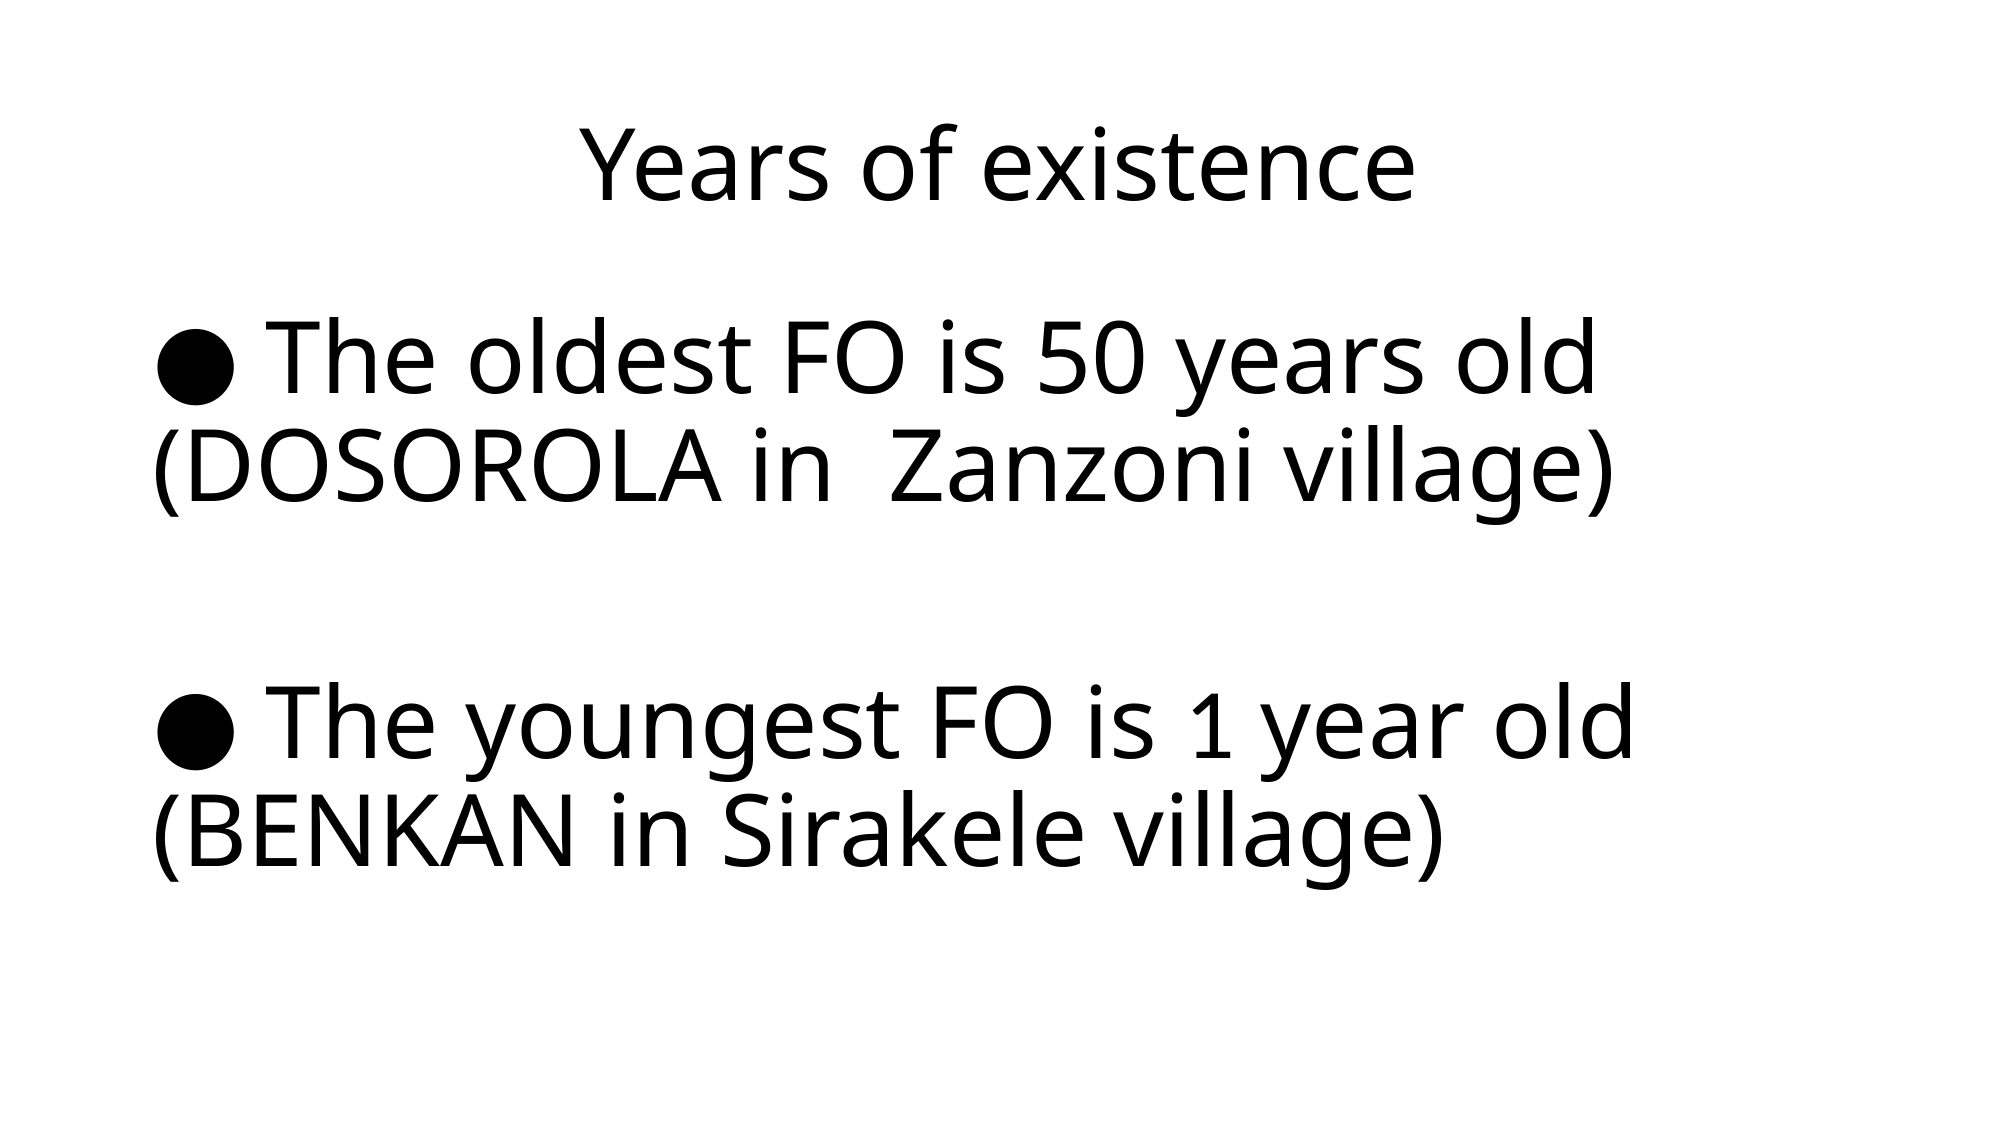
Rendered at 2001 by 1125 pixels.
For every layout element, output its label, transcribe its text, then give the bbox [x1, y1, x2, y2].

title Years of existence [137, 59, 1863, 278]
list ● The oldest FO is 50 years old (DOSOROLA in Zanzoni village) ● The youngest FO is 1 year old (BENKAN in Sirakele village) [137, 299, 1863, 1014]
